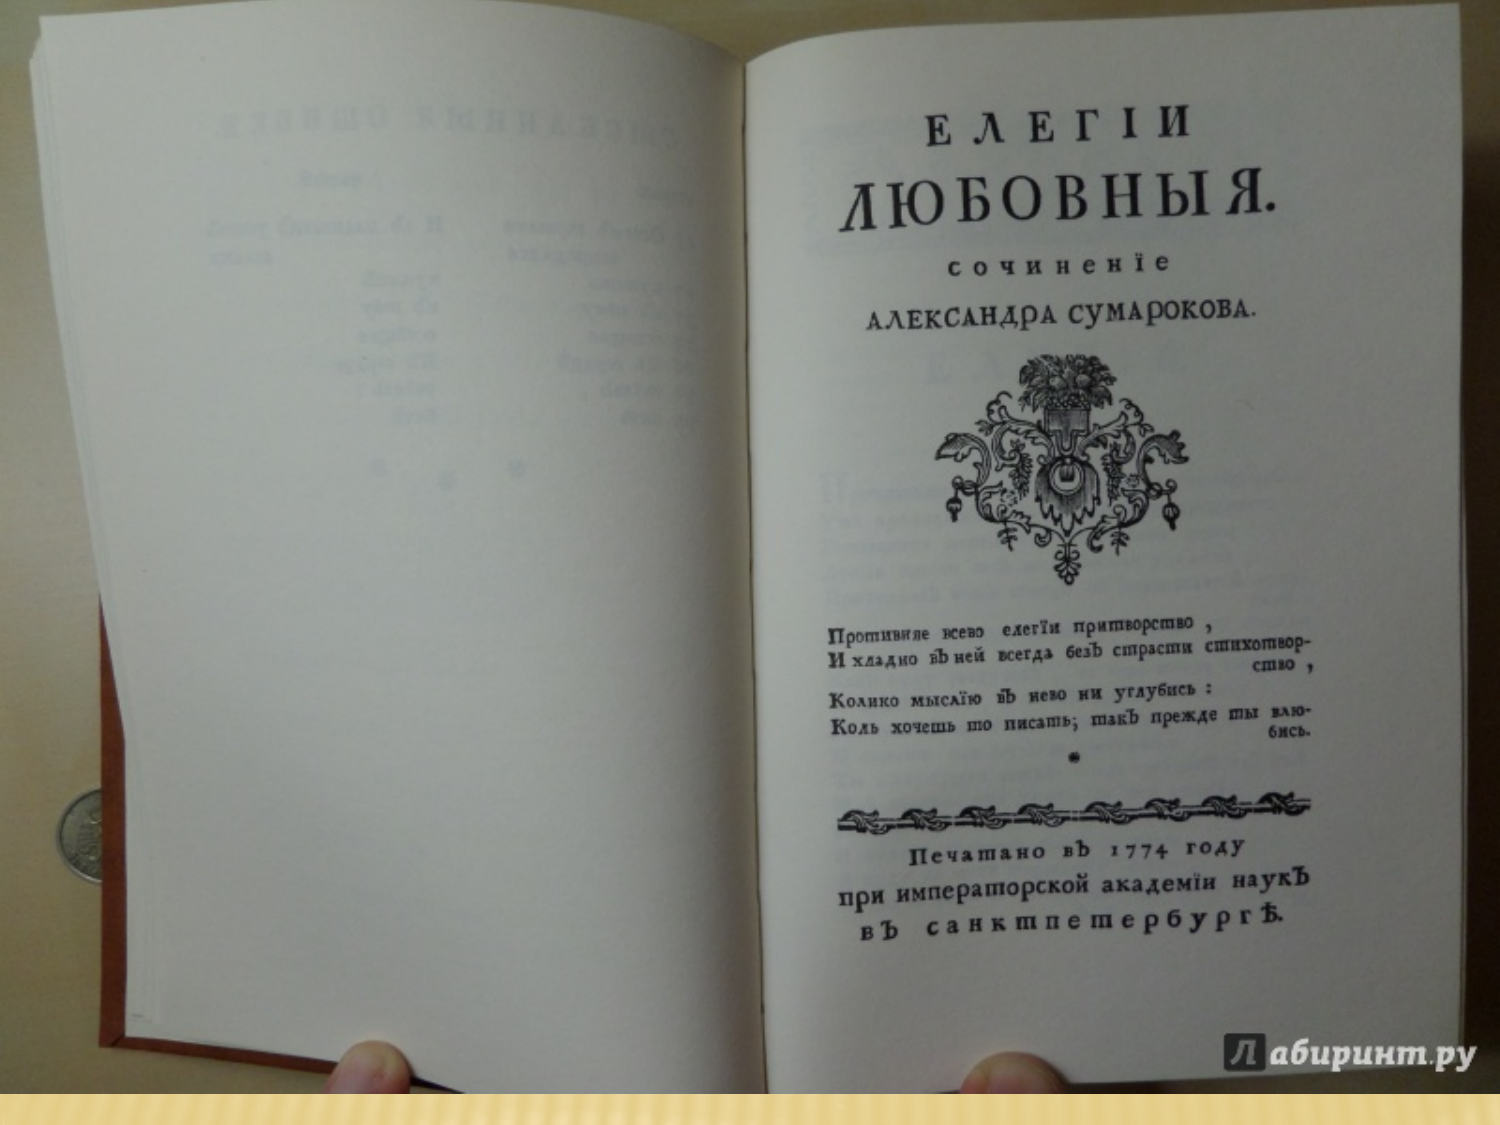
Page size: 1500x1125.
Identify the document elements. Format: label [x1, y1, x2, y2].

list [0, 0, 1500, 1095]
